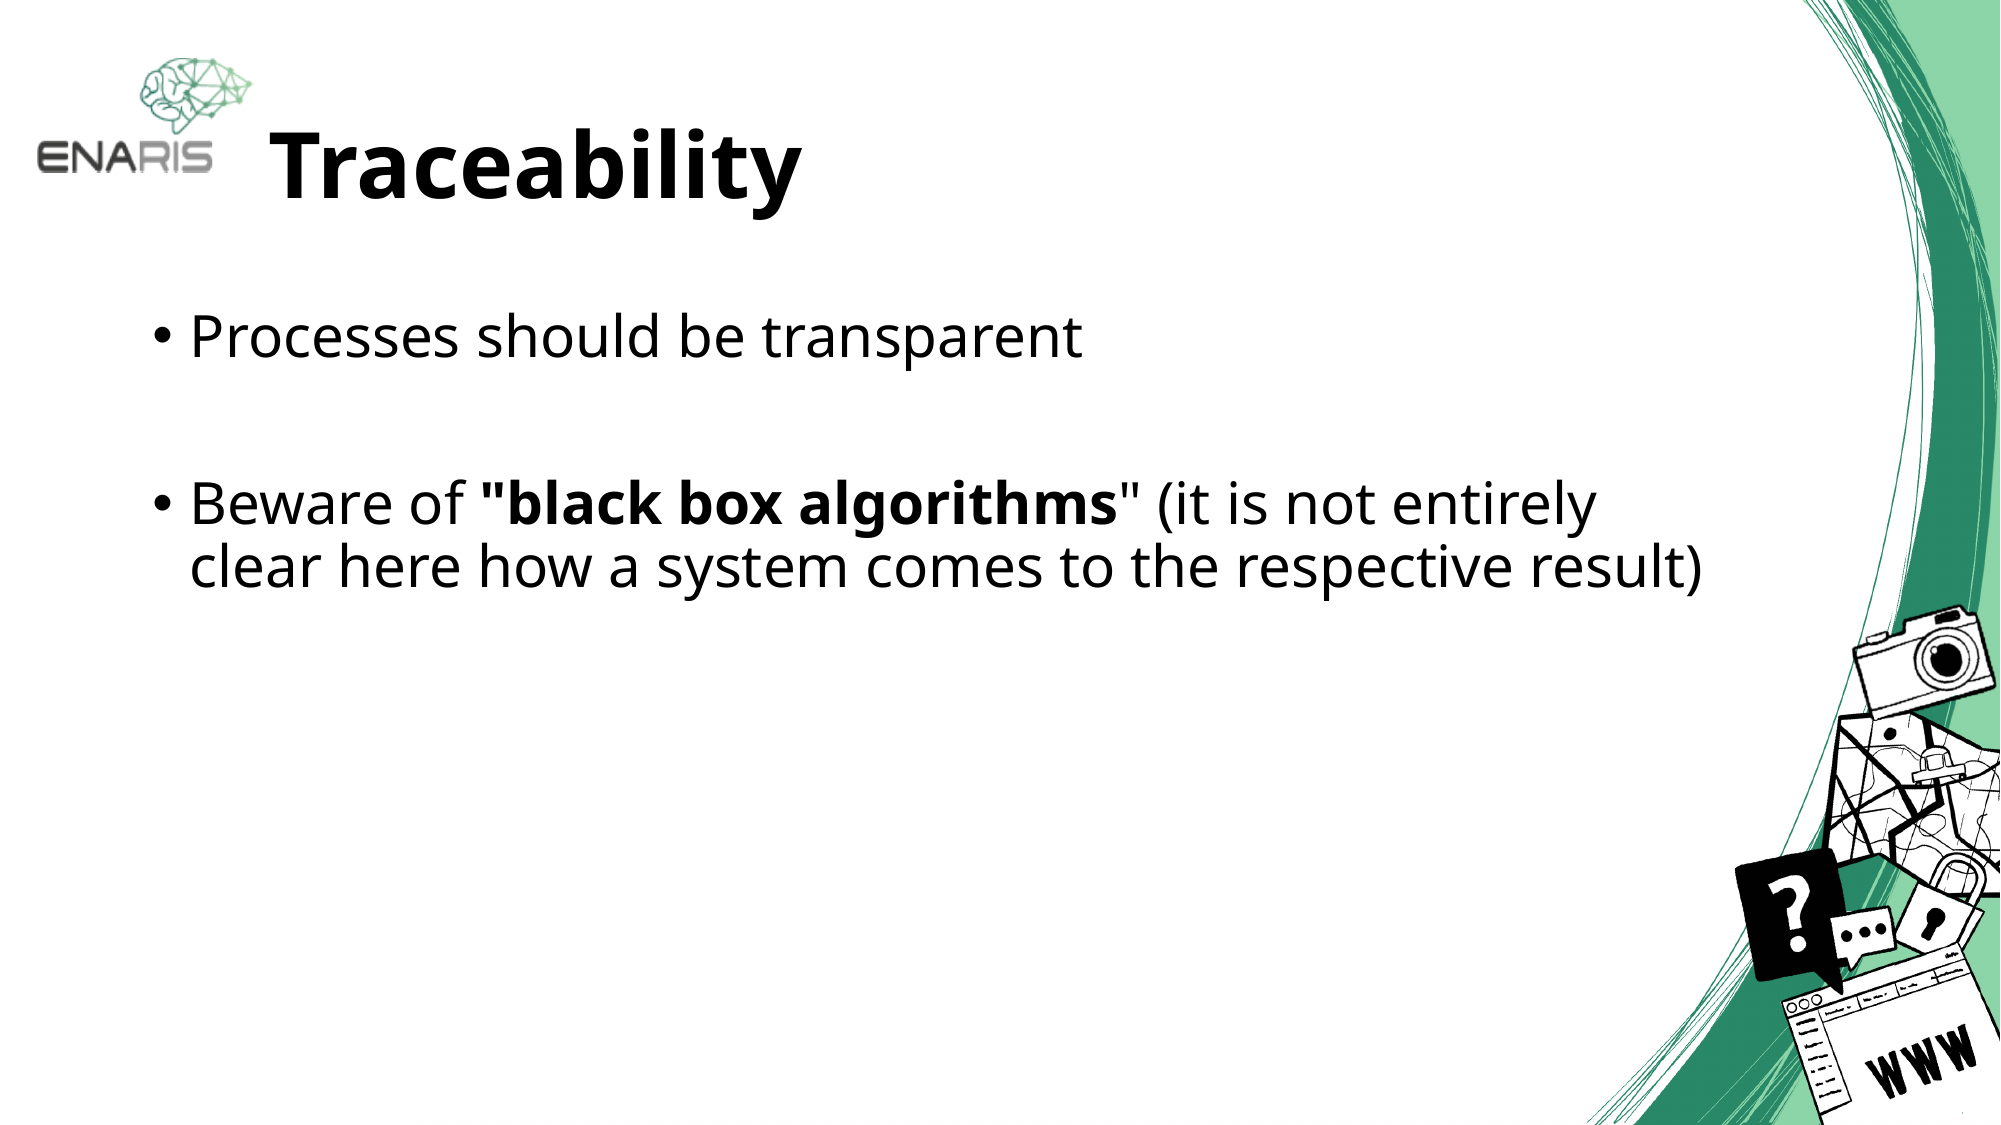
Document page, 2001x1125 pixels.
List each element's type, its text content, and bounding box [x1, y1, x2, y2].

title Traceability [253, 59, 1863, 278]
picture [37, 58, 254, 173]
picture [408, 0, 2000, 1125]
list Processes should be transparent Beware of "black box algorithms" (it is not entirely clear here how a system comes to the respective result) [137, 299, 1728, 1014]
